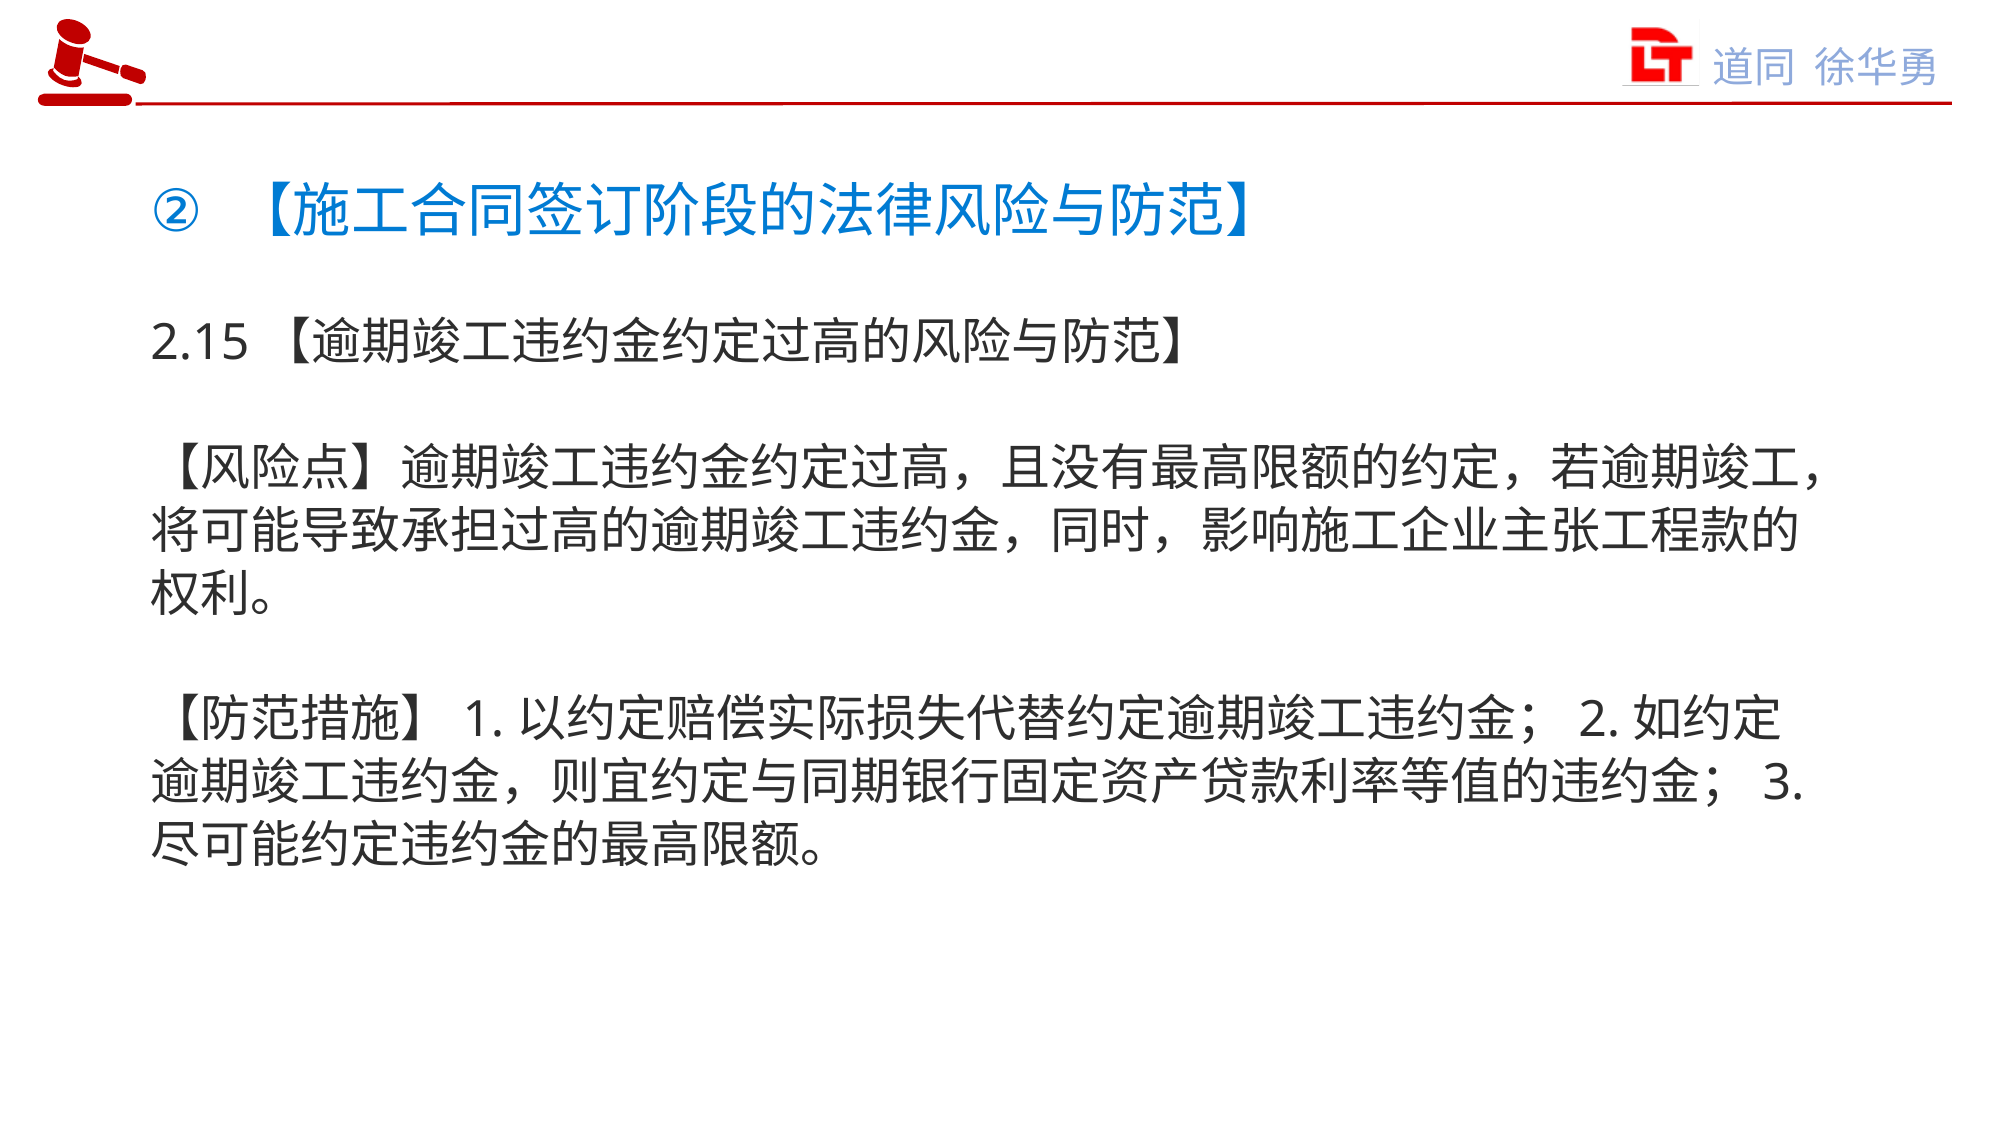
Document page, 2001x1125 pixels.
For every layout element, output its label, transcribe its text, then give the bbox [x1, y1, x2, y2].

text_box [37, 17, 1954, 106]
text_box 【施工合同签订阶段的法律风险与防范】 2.15【逾期竣工违约金约定过高的风险与防范】 【风险点】逾期竣工违约金约定过高，且没有最高限额的约定，若逾期竣工，将可能导致承担过高的逾期竣工违约金，同时，影响施工企业主张工程款的权利。 【防范措施】1.以约定赔偿实际损失代替约定逾期竣工违约金；2.如约定逾期竣工违约金，则宜约定与同期银行固定资产贷款利率等值的违约金；3.尽可能约定违约金的最高限额。 [135, 173, 1832, 880]
picture [1622, 19, 1699, 97]
